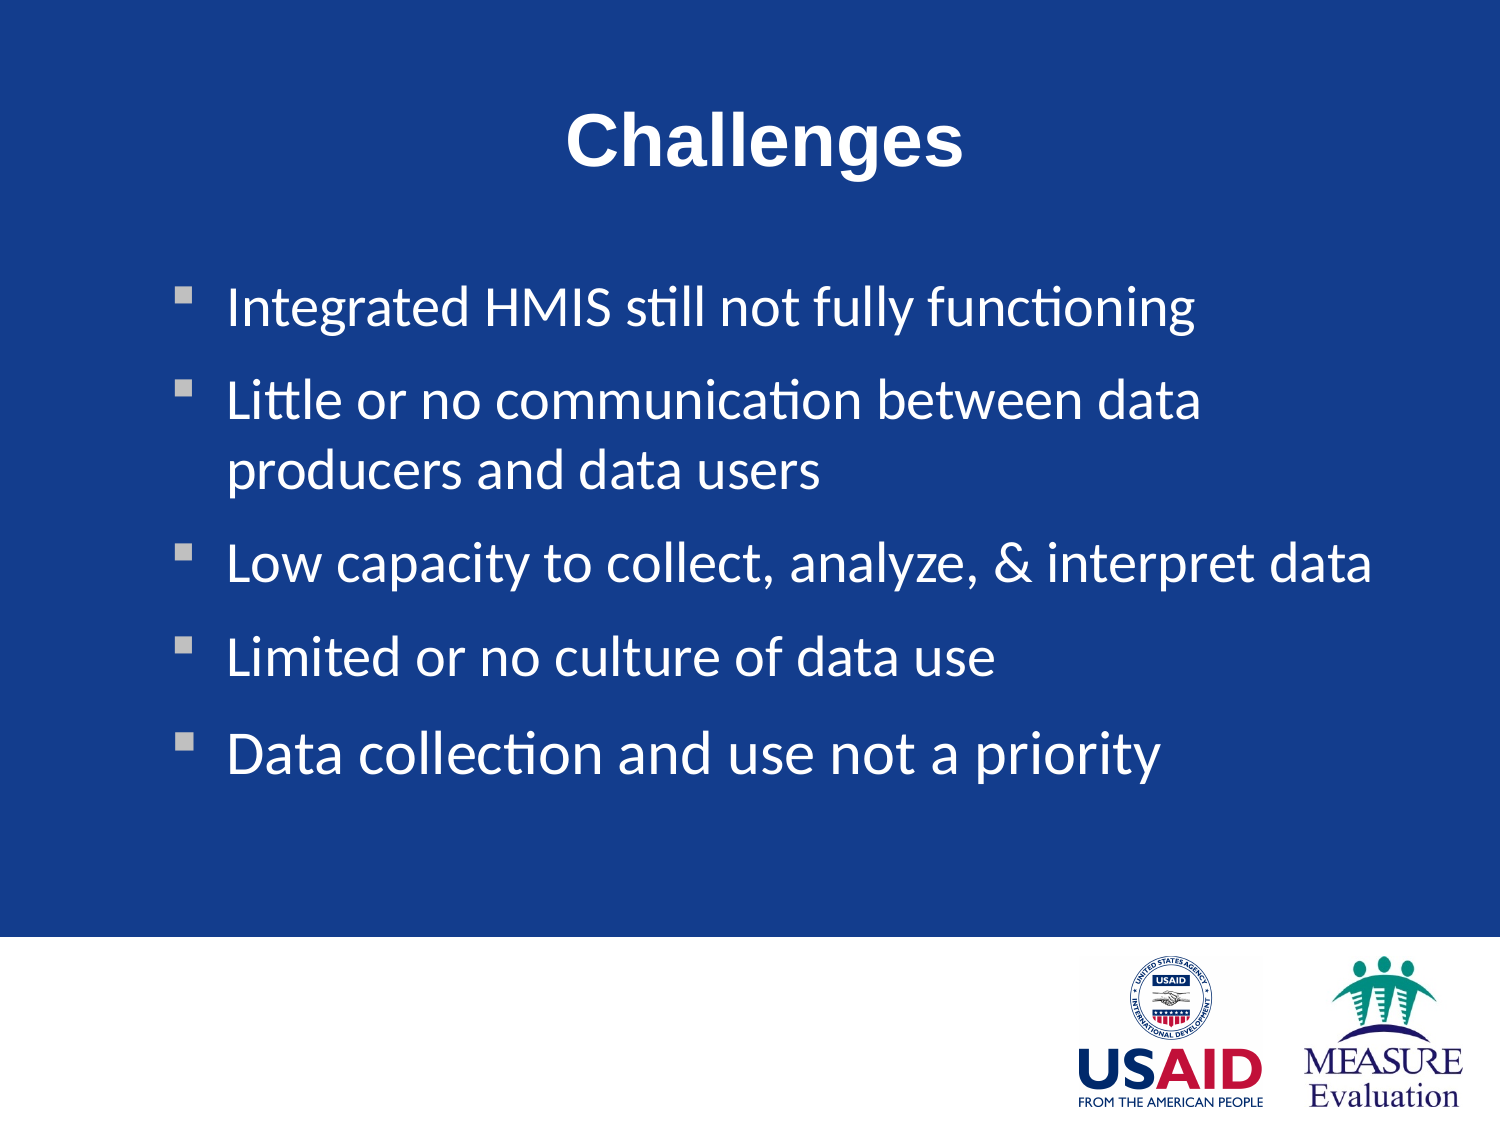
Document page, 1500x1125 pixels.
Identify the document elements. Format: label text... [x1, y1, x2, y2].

picture [1304, 956, 1463, 1107]
title Challenges [128, 42, 1403, 231]
picture [1079, 956, 1263, 1107]
list Integrated HMIS still not fully functioning Little or no communication between data producers and data users Low capacity to collect, analyze, & interpret data Limited or no culture of data use Data collection and use not a priority [154, 259, 1429, 911]
